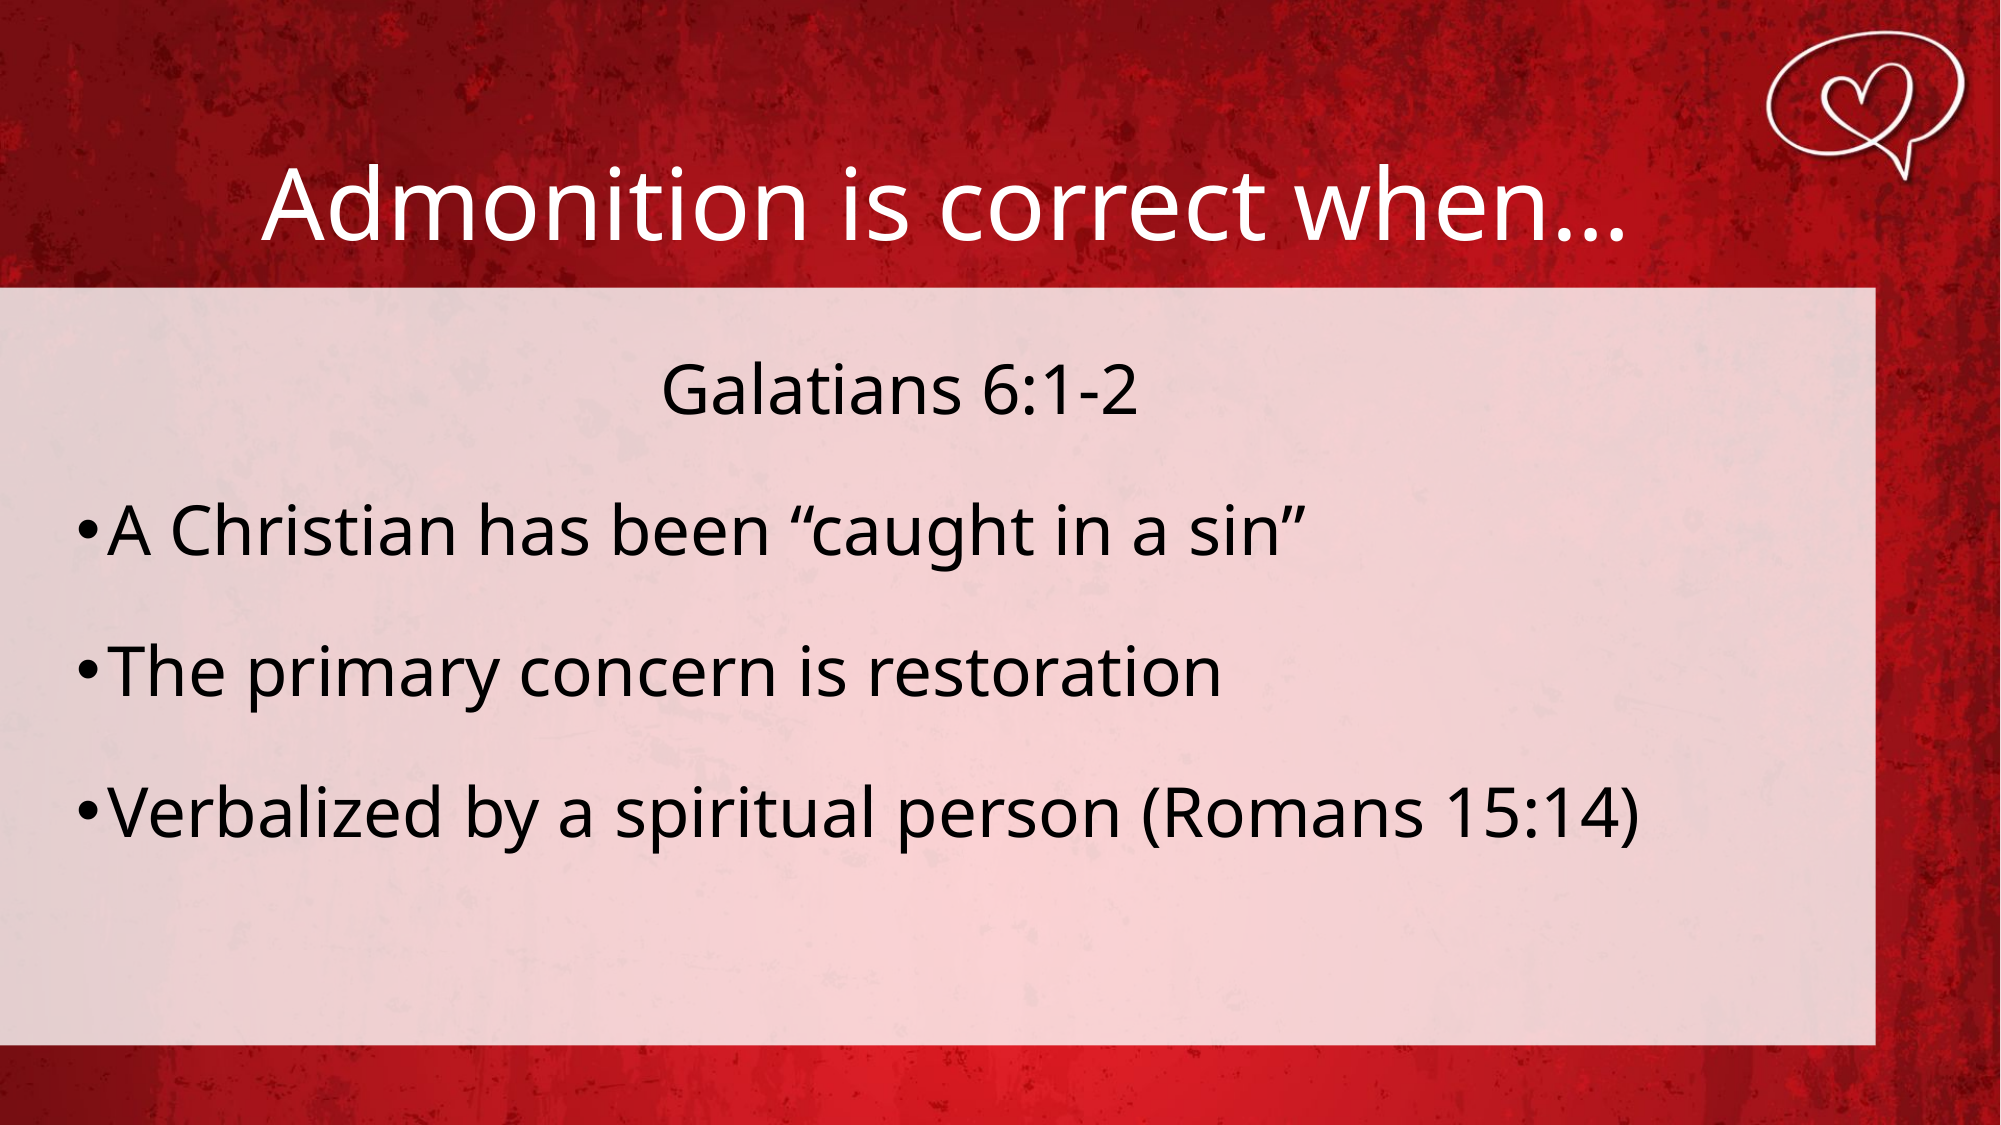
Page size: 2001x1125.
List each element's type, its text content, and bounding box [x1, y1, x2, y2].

title Admonition is correct when… [246, 59, 1863, 271]
picture [0, 0, 2001, 1125]
list Galatians 6:1-2 A Christian has been “caught in a sin” The primary concern is restoration Verbalized by a spiritual person (Romans 15:14) [61, 288, 1740, 892]
